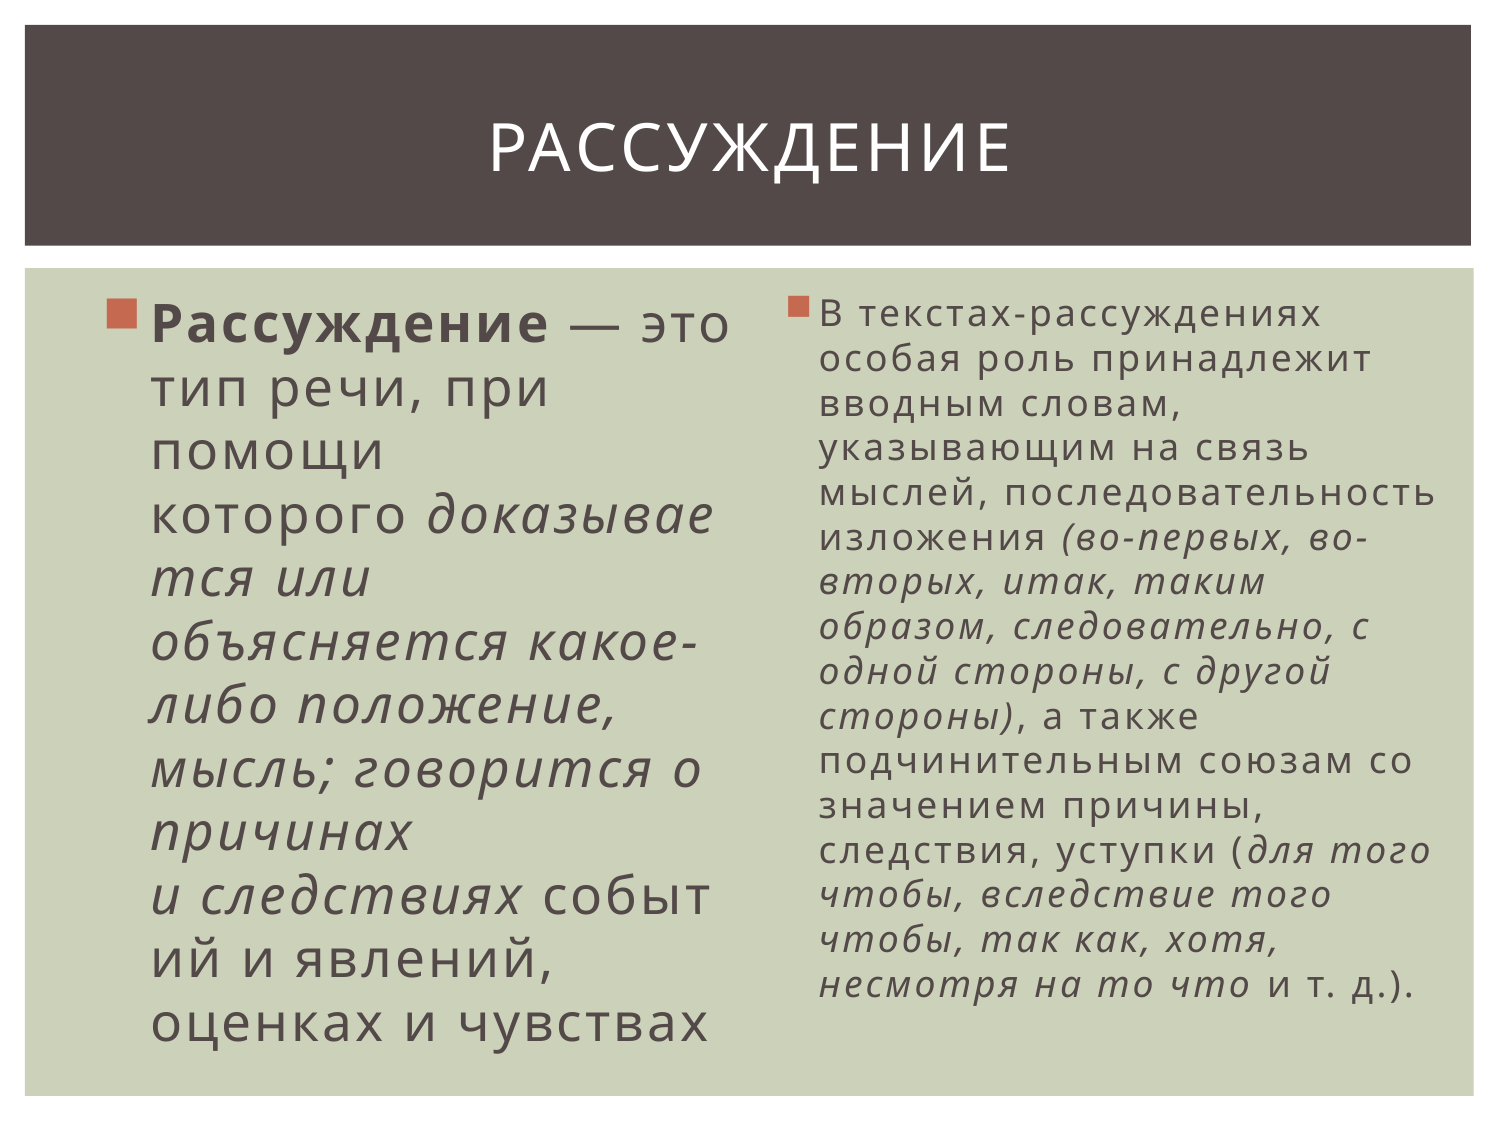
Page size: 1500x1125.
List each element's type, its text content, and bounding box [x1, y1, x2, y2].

list В текстах-рассуждениях особая роль принадлежит вводным словам, указывающим на связь мыслей, последовательность изложения (во-первых, во-вторых, итак, таким образом, следовательно, с одной стороны, с другой стороны), а также подчинительным союзам со значением причины, следствия, уступки (для того чтобы, вследствие того чтобы, так как, хотя, несмотря на то что и т. д.). [762, 281, 1459, 1083]
list Рассуждение — это тип речи, при помощи которого доказывается или объясняется какое-либо положение, мысль; говорится о причинах и следствиях событий и явлений, оценках и чувствах [76, 281, 750, 1071]
title Рассуждение [62, 58, 1438, 232]
